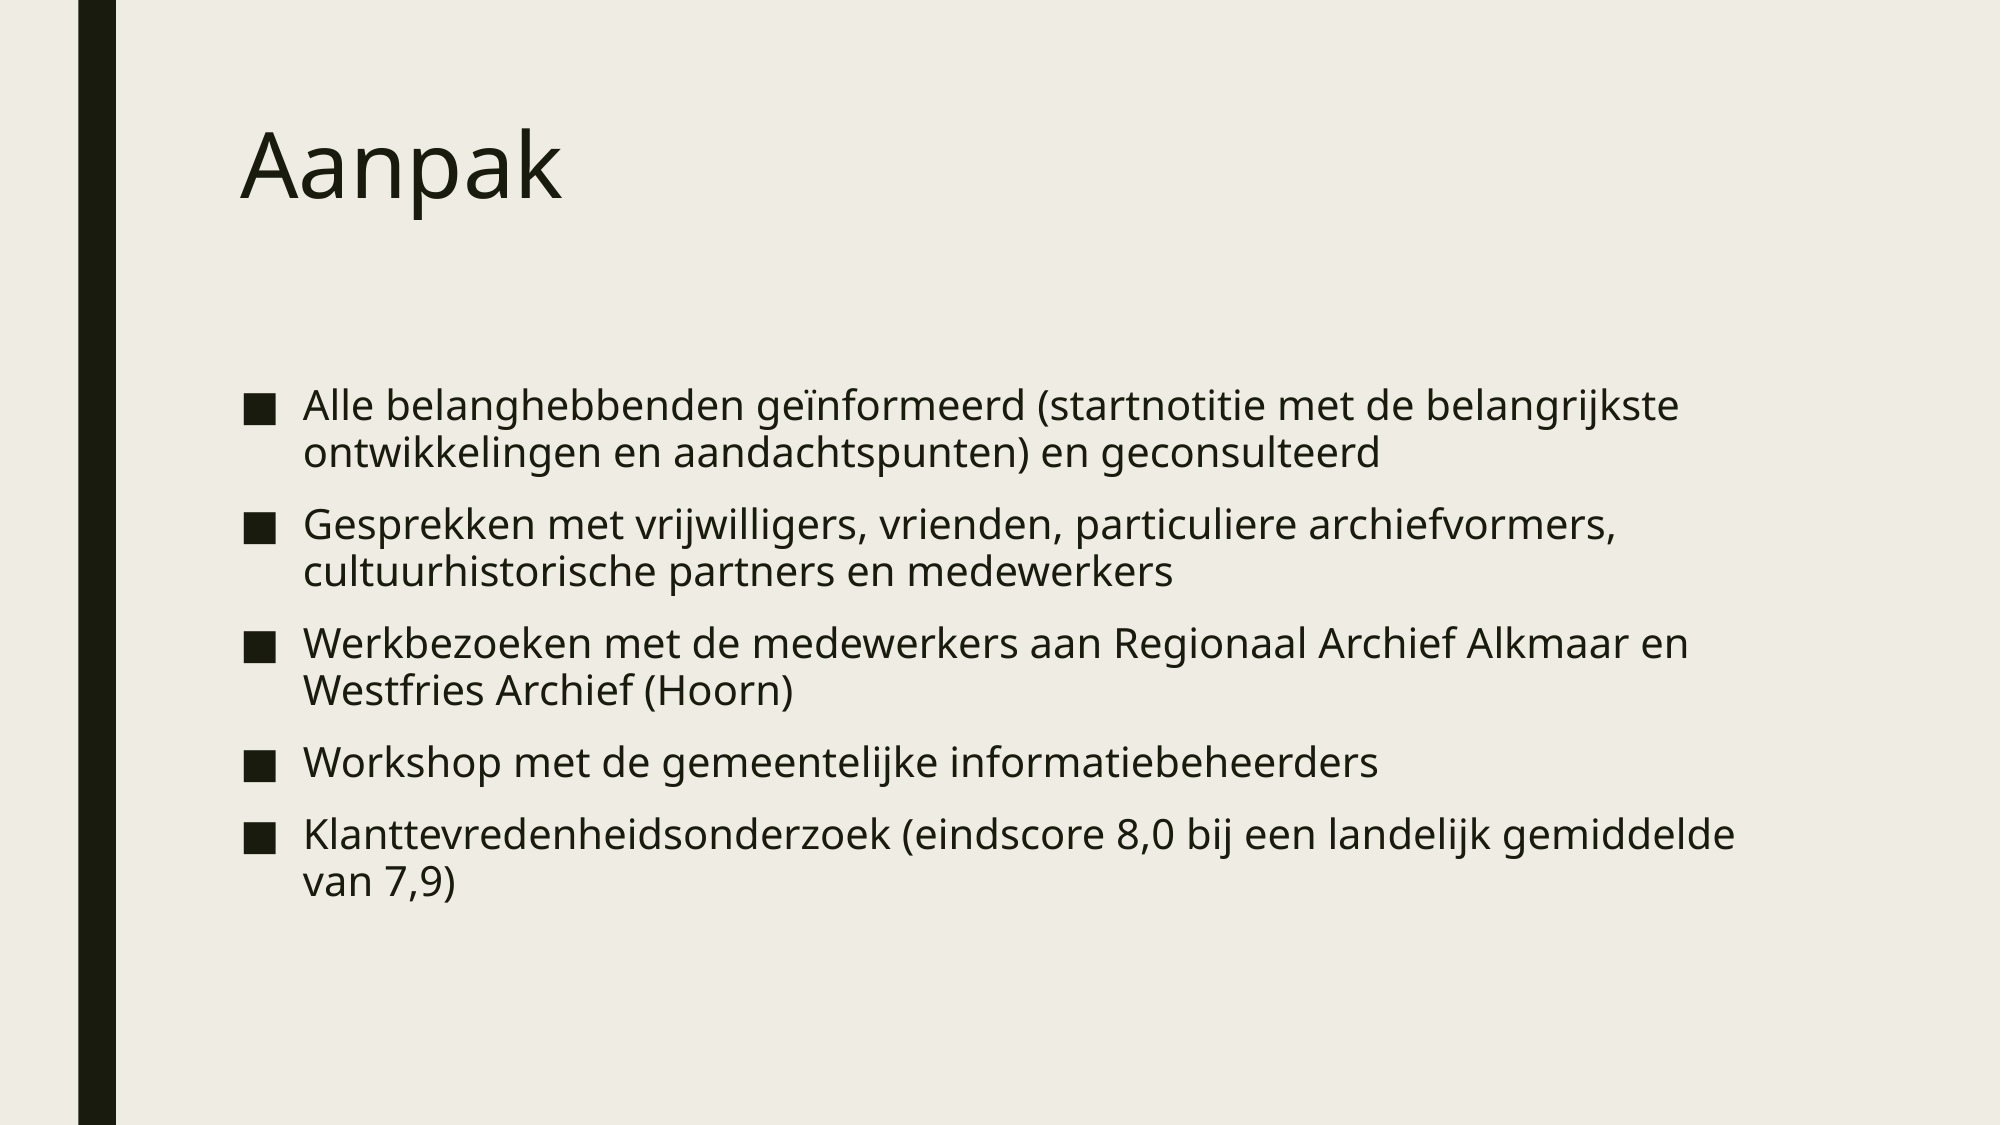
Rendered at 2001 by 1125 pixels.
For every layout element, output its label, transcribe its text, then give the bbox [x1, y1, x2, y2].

list Alle belanghebbenden geïnformeerd (startnotitie met de belangrijkste ontwikkelingen en aandachtspunten) en geconsulteerd Gesprekken met vrijwilligers, vrienden, particuliere archiefvormers, cultuurhistorische partners en medewerkers Werkbezoeken met de medewerkers aan Regionaal Archief Alkmaar en Westfries Archief (Hoorn) Workshop met de gemeentelijke informatiebeheerders Klanttevredenheidsonderzoek (eindscore 8,0 bij een landelijk gemiddelde van 7,9) [225, 375, 1800, 963]
title Aanpak [225, 112, 1800, 357]
